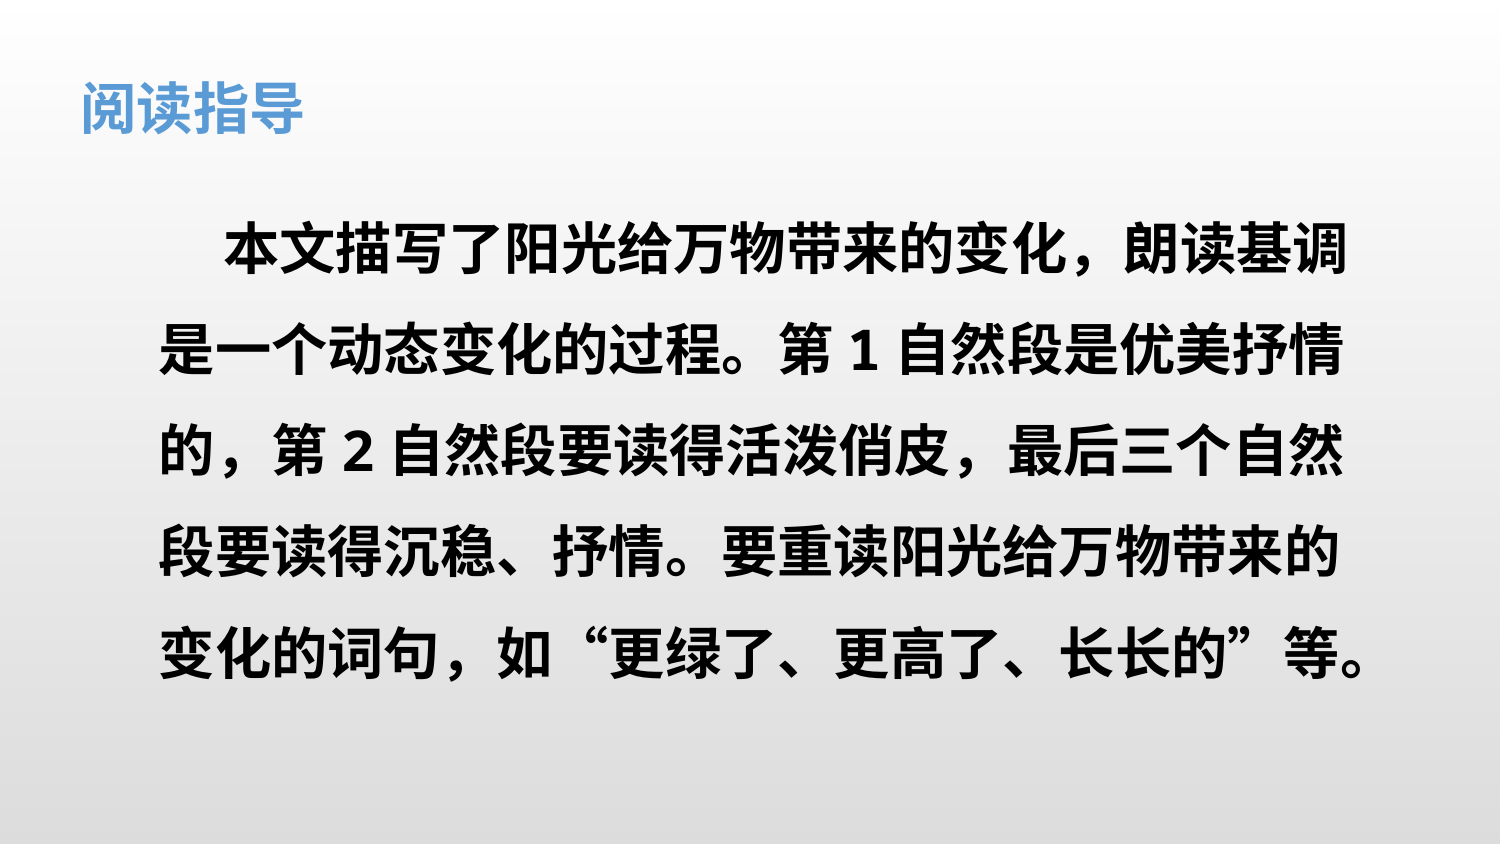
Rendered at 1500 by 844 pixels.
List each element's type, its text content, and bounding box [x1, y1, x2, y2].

text_box 阅读指导 [69, 67, 318, 147]
text_box 本文描写了阳光给万物带来的变化，朗读基调是一个动态变化的过程。第1自然段是优美抒情的，第2自然段要读得活泼俏皮，最后三个自然段要读得沉稳、抒情。要重读阳光给万物带来的变化的词句，如“更绿了、更高了、长长的”等。 [147, 173, 1397, 692]
